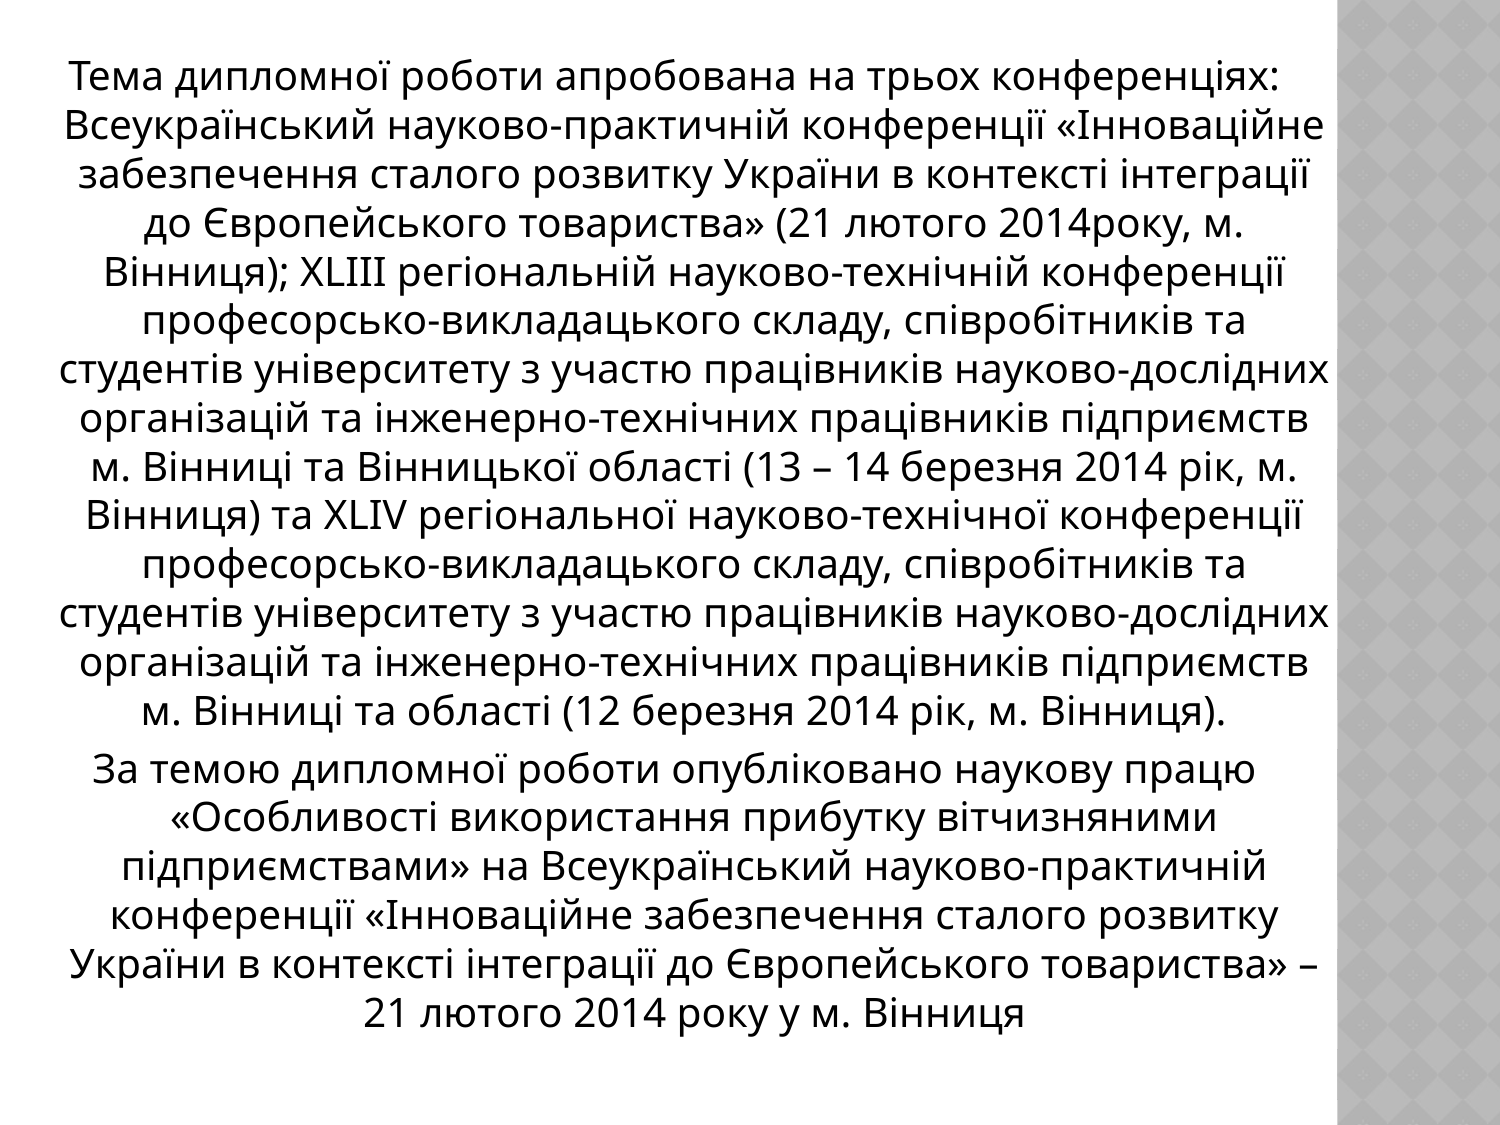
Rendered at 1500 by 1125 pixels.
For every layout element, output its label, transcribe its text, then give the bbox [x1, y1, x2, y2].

table_cell 0 [1337, 0, 1500, 1125]
list Тема дипломної роботи апробована на трьох конференціях: Всеукраїнський науково-практичній конференції «Інноваційне забезпечення сталого розвитку України в контексті інтеграції до Європейського товариства» (21 лютого 2014року, м. Вінниця); XLIII регіональній науково-технічній конференції професорсько-викладацького складу, співробітників та студентів університету з участю працівників науково-дослідних організацій та інженерно-технічних працівників підприємств м. Вінниці та Вінницької області (13 – 14 березня 2014 рік, м. Вінниця) та XLIV регіональної науково-технічної конференції професорсько-викладацького складу, співробітників та студентів університету з участю працівників науково-дослідних організацій та інженерно-технічних працівників підприємств м. Вінниці та області (12 березня 2014 рік, м. Вінниця). За темою дипломної роботи опубліковано наукову працю «Особливості використання прибутку вітчизняними підприємствами» на Всеукраїнський науково-практичній конференції «Інноваційне забезпечення сталого розвитку України в контексті інтеграції до Європейського товариства» – 21 лютого 2014 року у м. Вінниця [0, 42, 1350, 1071]
